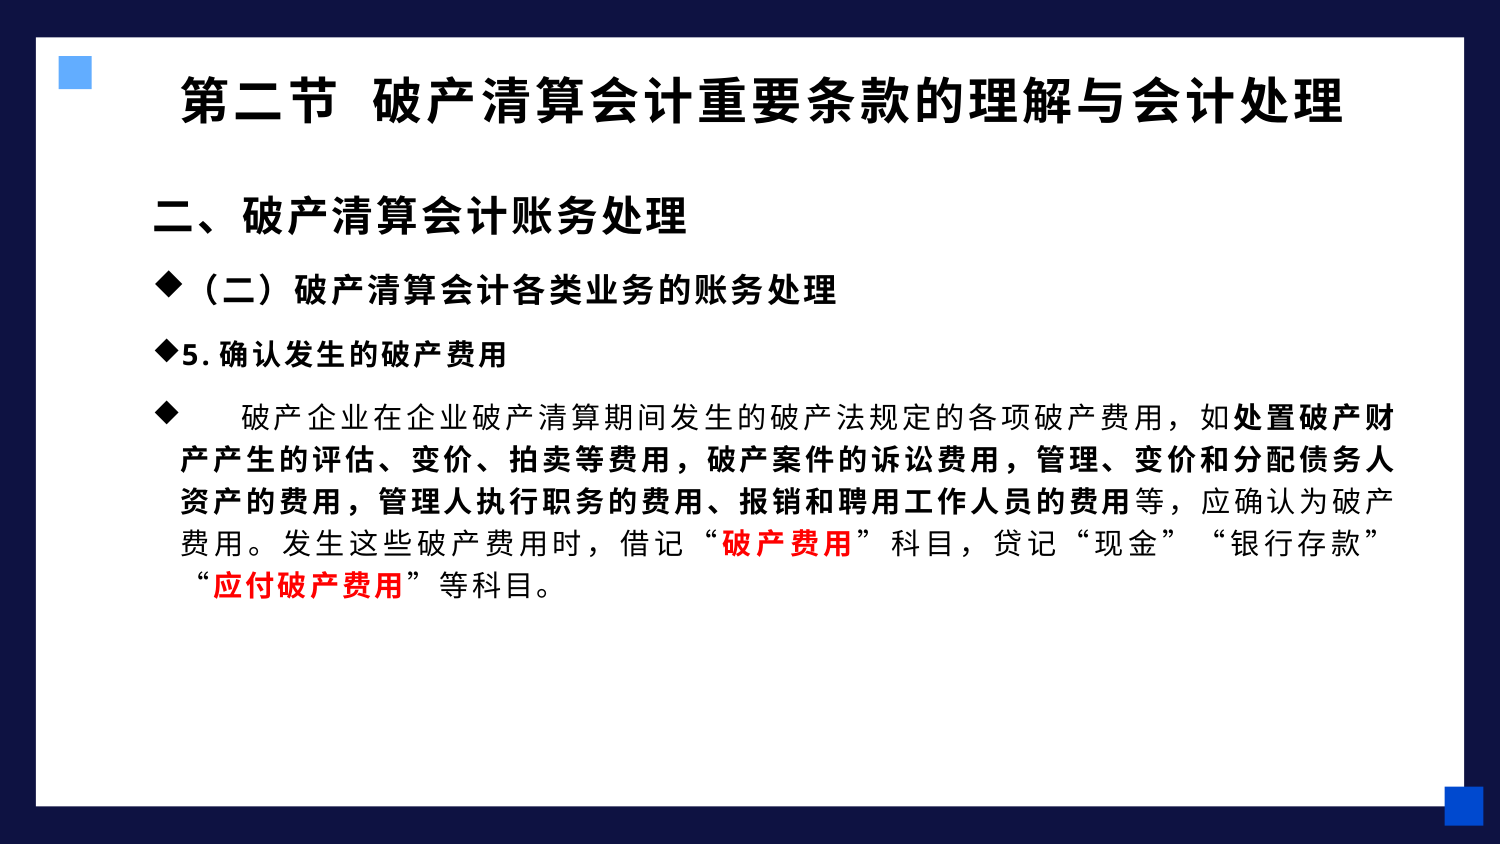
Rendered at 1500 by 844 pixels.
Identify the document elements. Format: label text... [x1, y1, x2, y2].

list 二、破产清算会计账务处理 （二）破产清算会计各类业务的账务处理 5.确认发生的破产费用 破产企业在企业破产清算期间发生的破产法规定的各项破产费用，如处置破产财产产生的评估、变价、拍卖等费用，破产案件的诉讼费用，管理、变价和分配债务人资产的费用，管理人执行职务的费用、报销和聘用工作人员的费用等，应确认为破产费用。发生这些破产费用时，借记“破产费用”科目，贷记“现金”“银行存款”“应付破产费用”等科目。 [135, 180, 1412, 604]
title 第二节 破产清算会计重要条款的理解与会计处理 [141, 48, 1379, 138]
